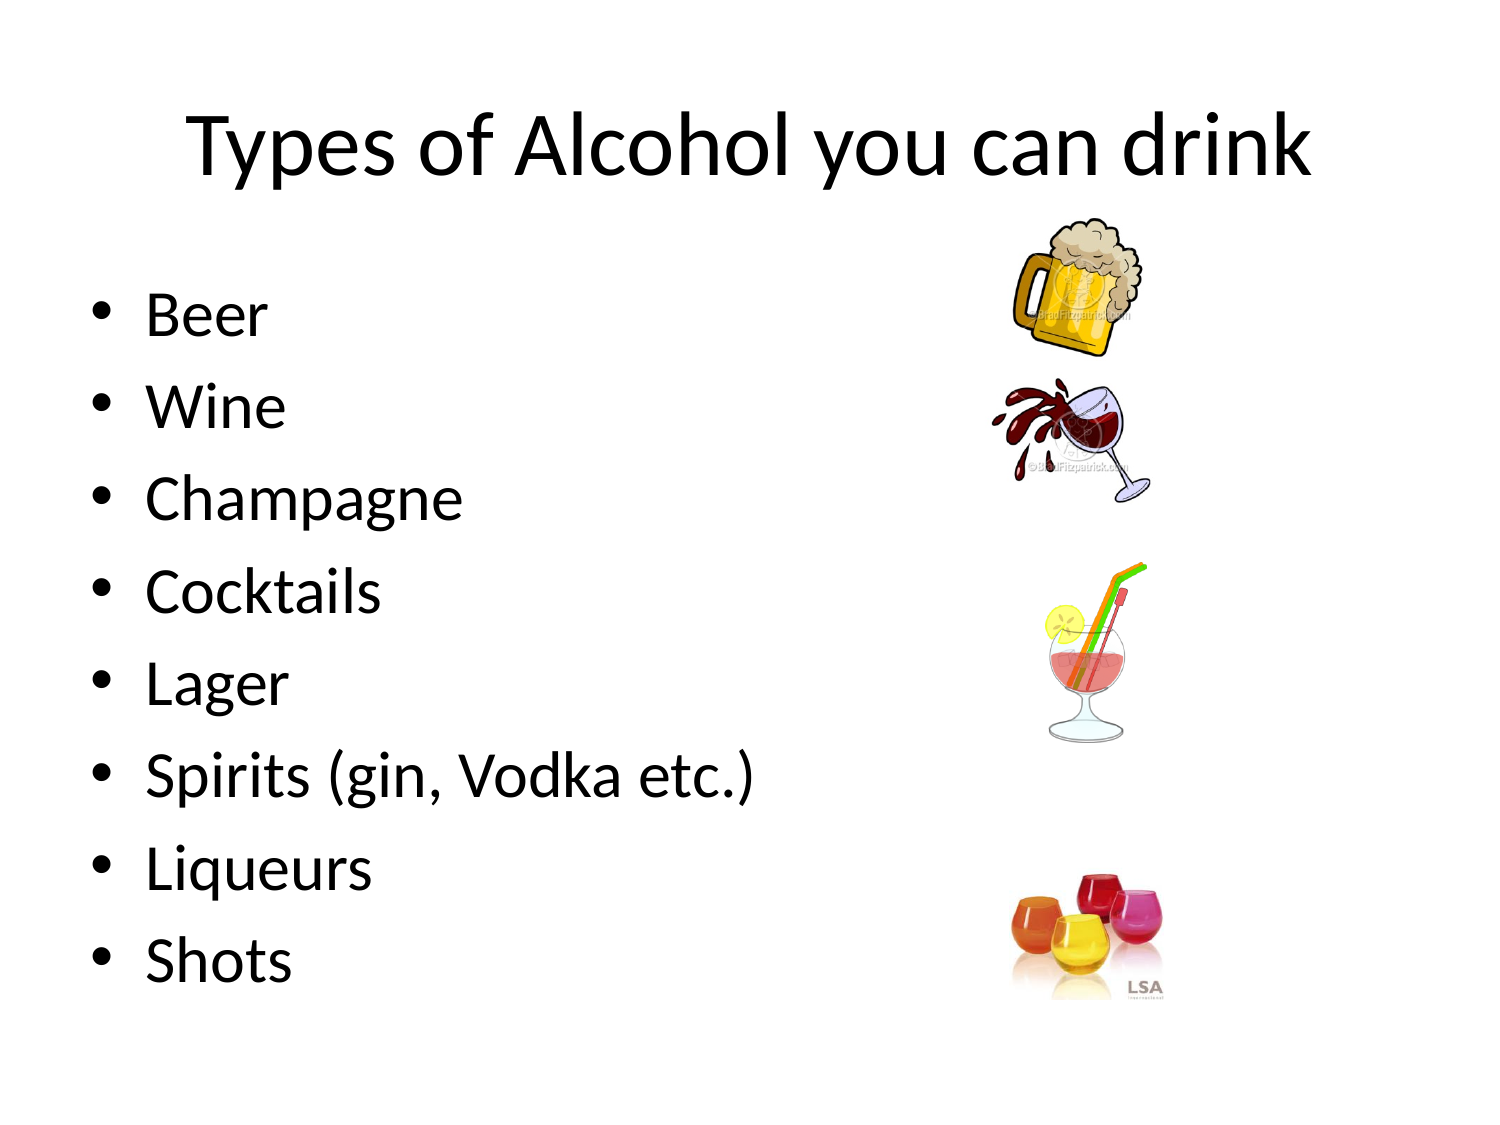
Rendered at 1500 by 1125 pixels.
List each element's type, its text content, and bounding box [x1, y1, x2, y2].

title Types of Alcohol you can drink [75, 45, 1425, 233]
list Beer Wine Champagne Cocktails Lager Spirits (gin, Vodka etc.) Liqueurs Shots [75, 262, 1425, 1005]
picture [974, 207, 1183, 516]
picture [1009, 845, 1164, 1000]
picture [1045, 562, 1148, 743]
